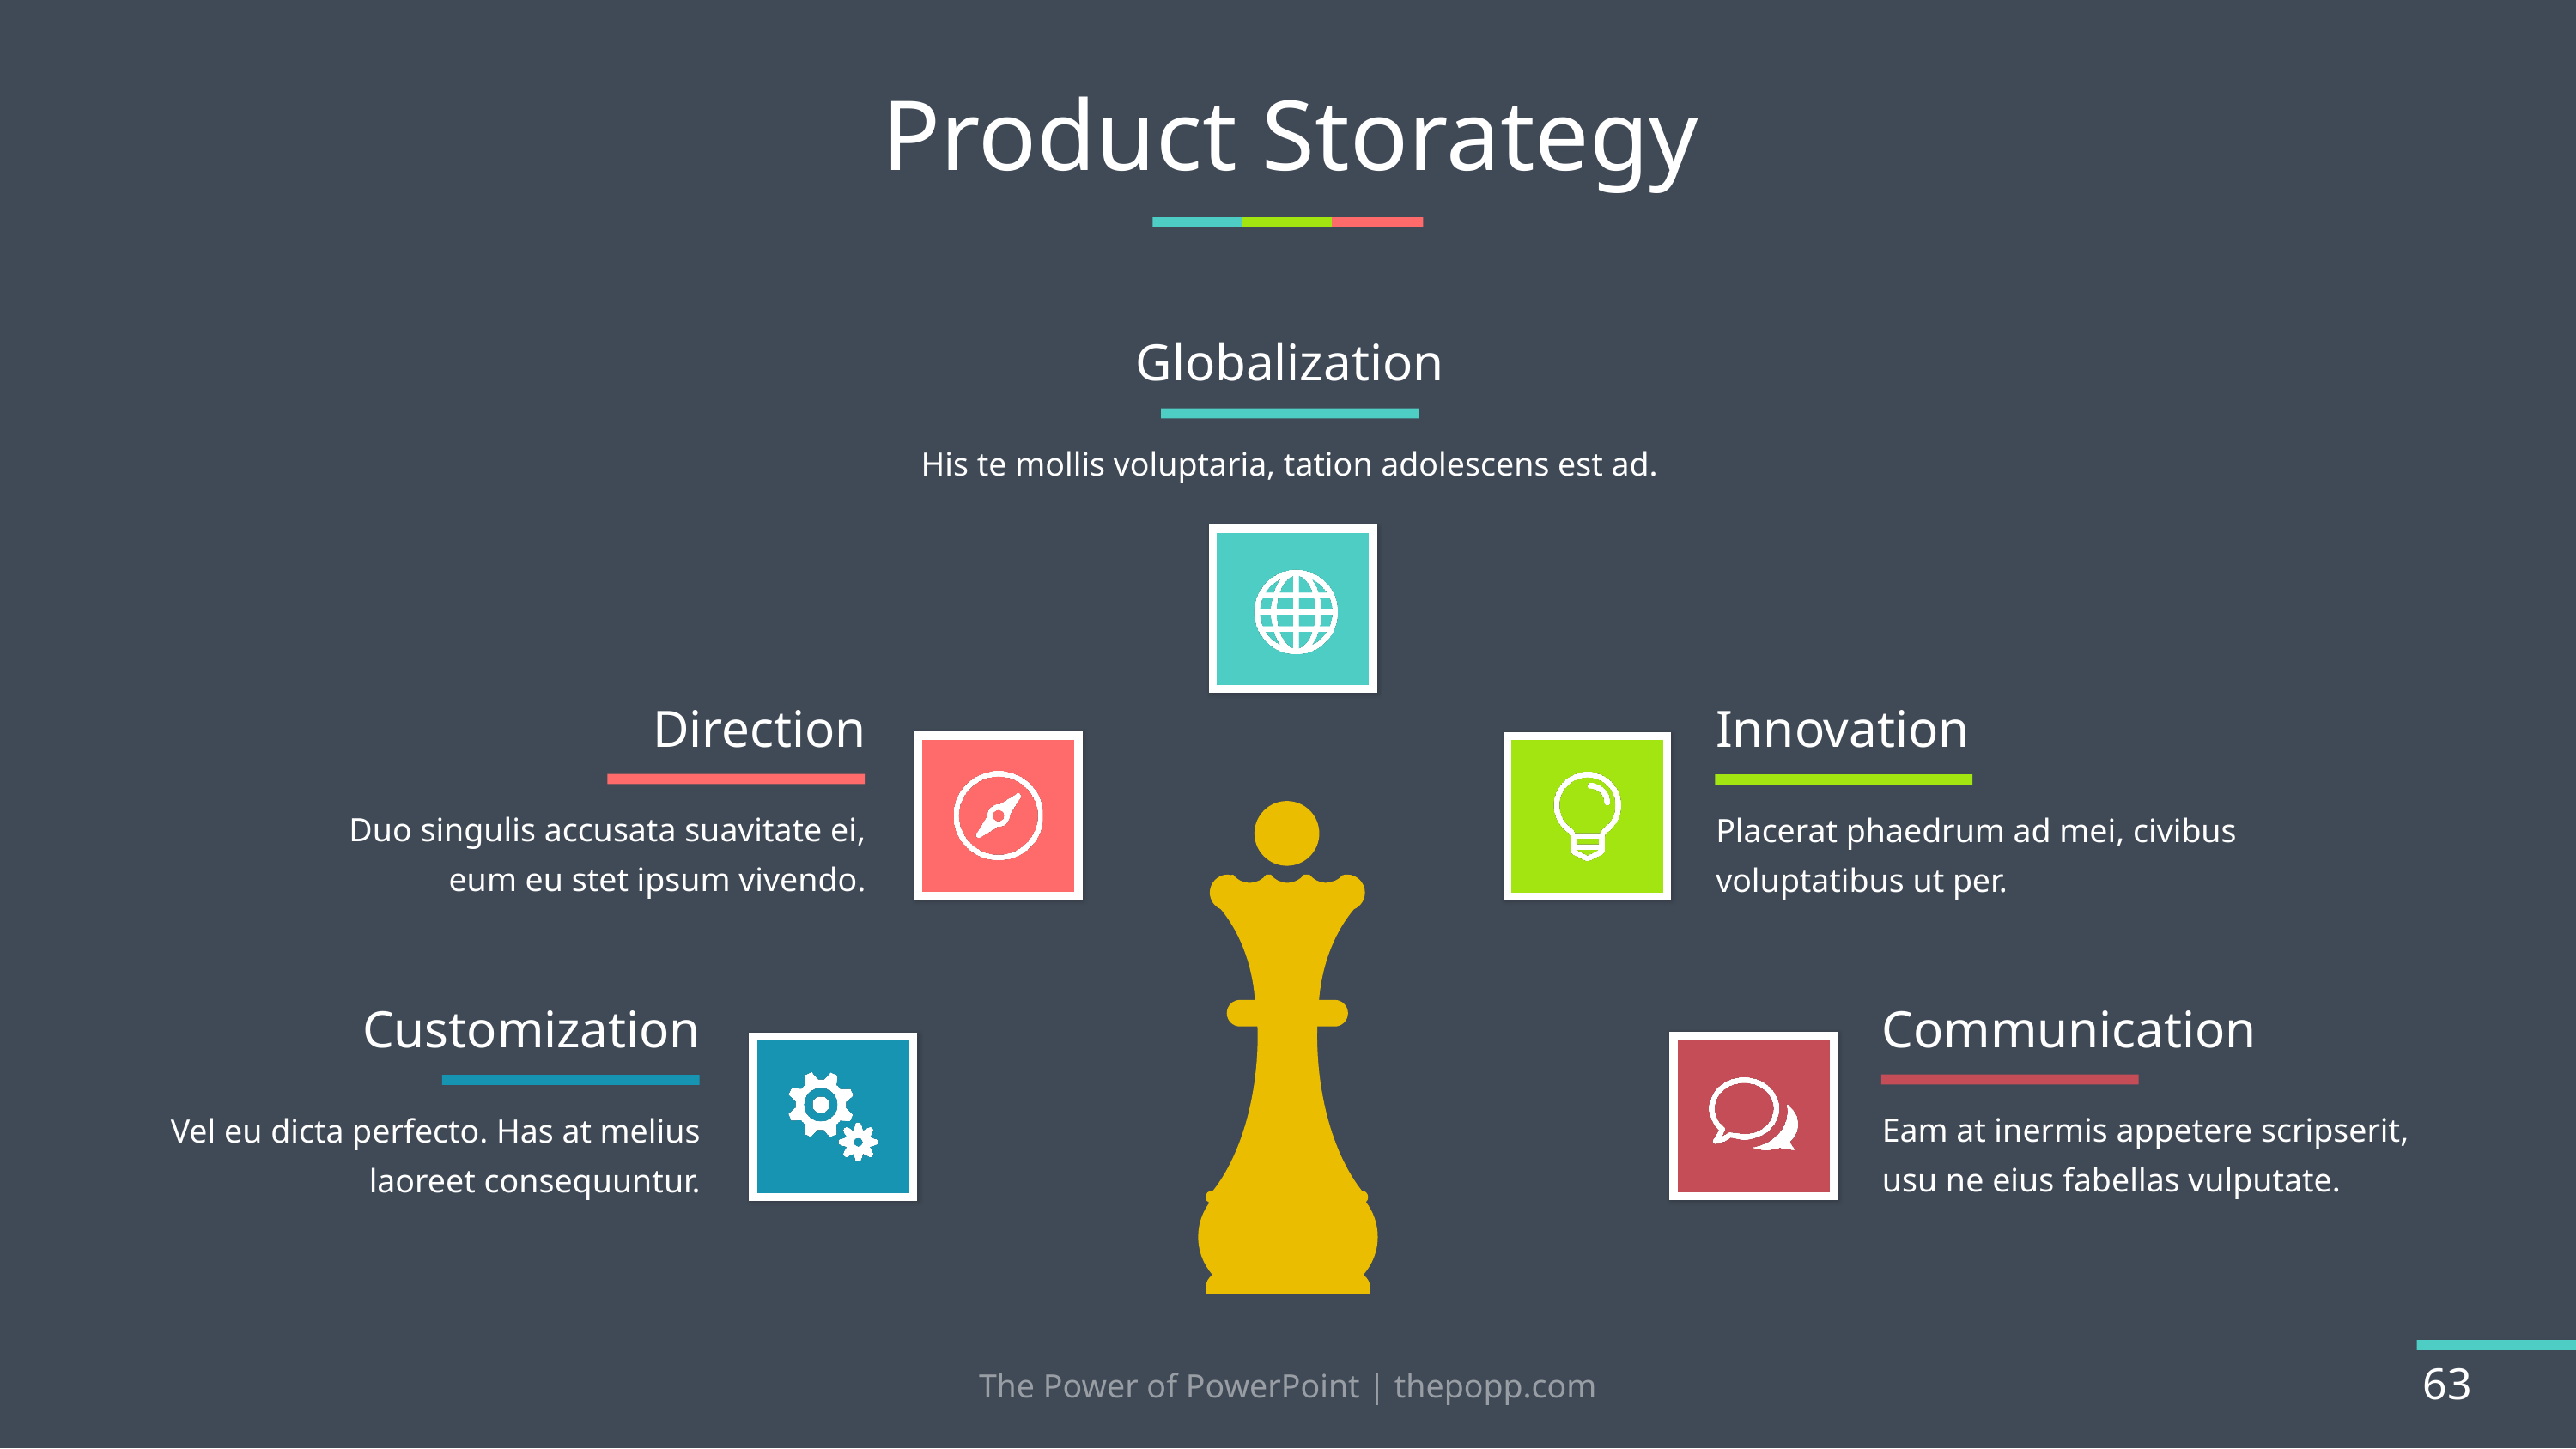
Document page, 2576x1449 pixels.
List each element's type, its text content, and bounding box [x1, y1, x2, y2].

picture [953, 771, 1043, 860]
picture [1542, 772, 1632, 861]
list Placerat phaedrum ad mei, civibus voluptatibus ut per. [1703, 791, 2302, 947]
list His te mollis voluptaria, tation adolescens est ad. [867, 425, 1713, 509]
title Product Storategy [69, 49, 2512, 230]
footer The Power of PowerPoint | thepopp.com [853, 1349, 1723, 1427]
picture [1709, 1071, 1798, 1161]
list Communication [1868, 974, 2469, 1080]
list Globalization [867, 308, 1713, 414]
list Eam at inermis appetere scripserit, usu ne eius fabellas vulputate. [1868, 1091, 2469, 1246]
picture [1249, 564, 1338, 654]
list Innovation [1703, 675, 2302, 780]
list Duo singulis accusata suavitate ei, eum eu stet ipsum vivendo. [280, 791, 879, 946]
list Direction [280, 674, 879, 779]
list Customization [114, 975, 714, 1081]
list Vel eu dicta perfecto. Has at melius laoreet consequuntur. [114, 1092, 714, 1247]
slide_number 63 [2409, 1351, 2576, 1421]
picture [788, 1072, 878, 1161]
